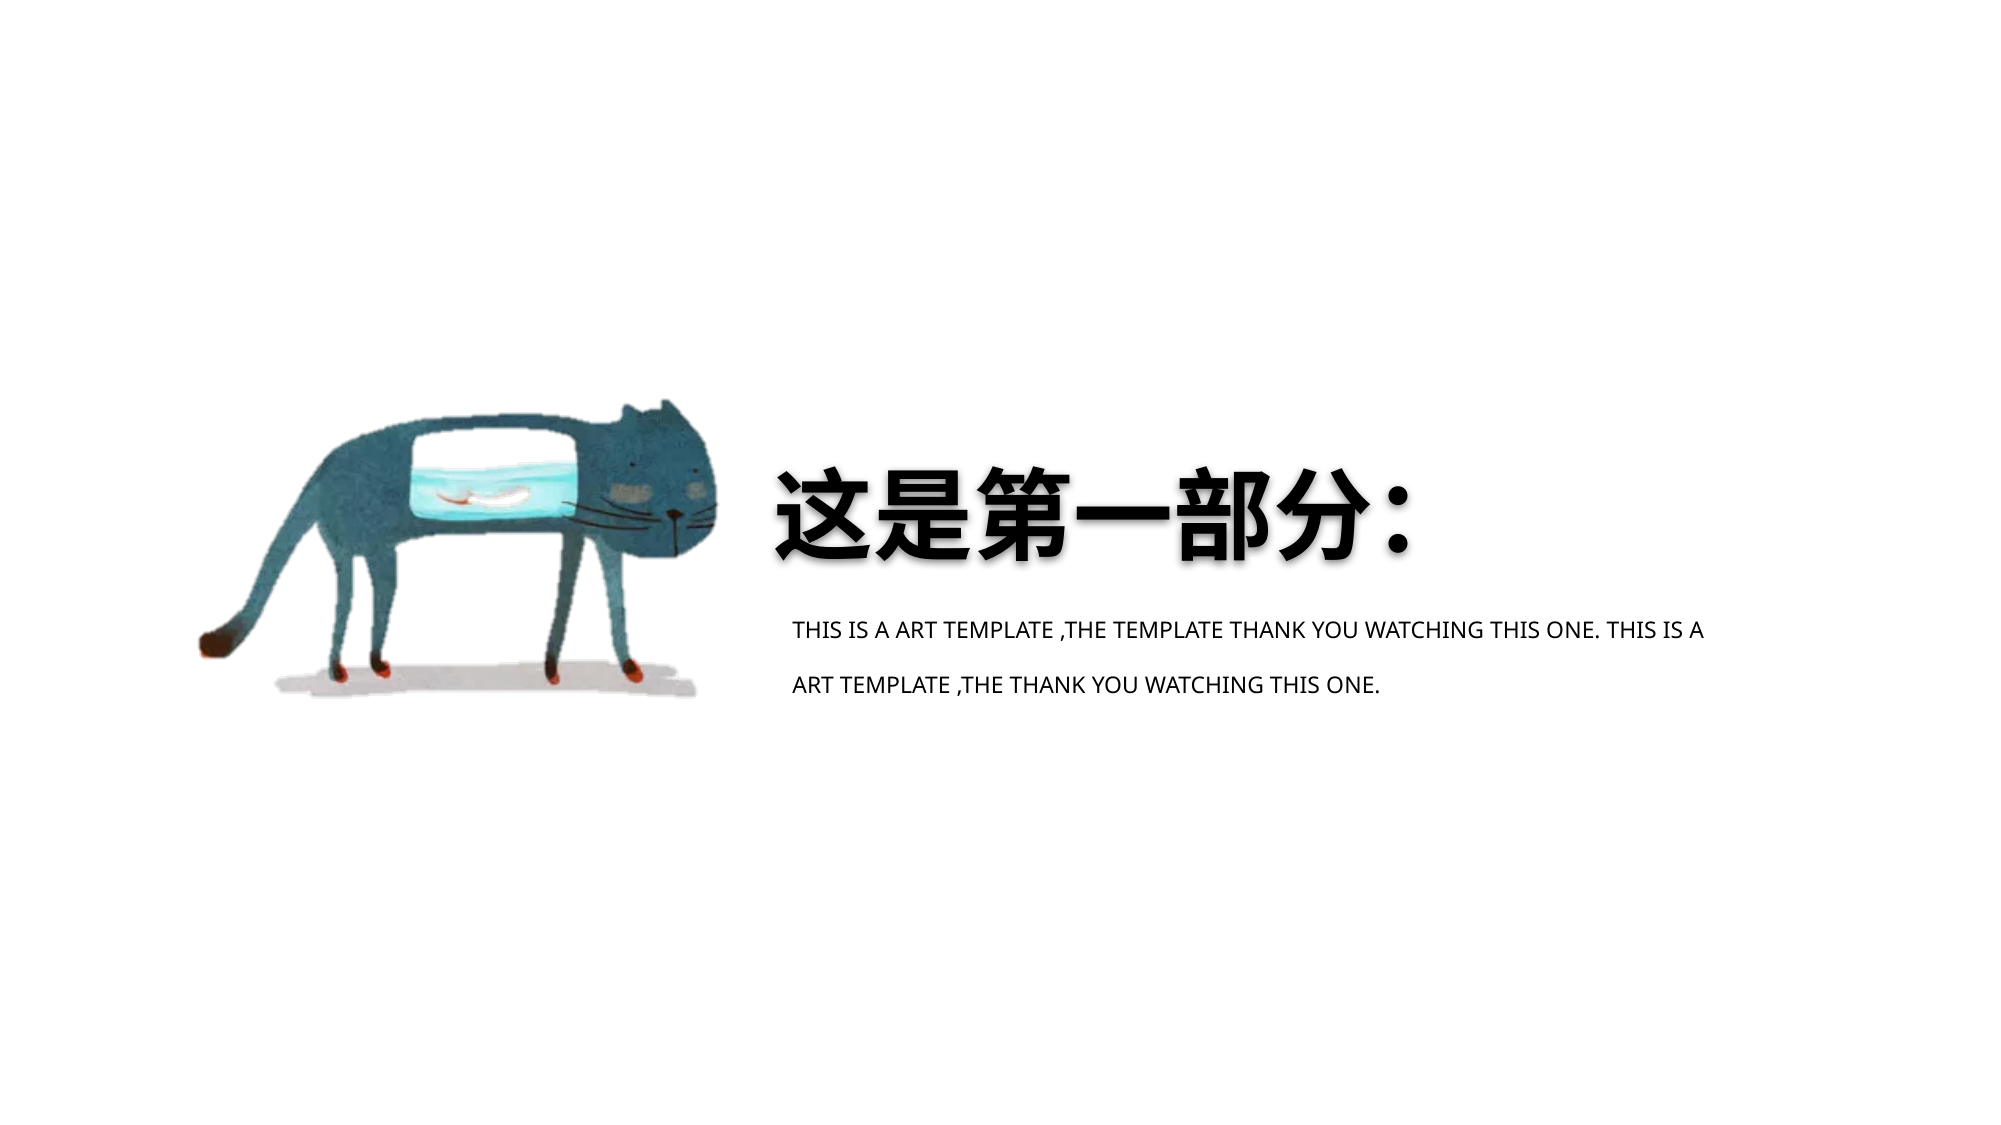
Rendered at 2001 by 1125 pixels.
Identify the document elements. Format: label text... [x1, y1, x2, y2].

text_box 这是第一部分： [812, 444, 1521, 580]
picture [159, 261, 812, 841]
text_box THIS IS A ART TEMPLATE ,THE TEMPLATE THANK YOU WATCHING THIS ONE. THIS IS A ART TEMPLATE ,THE THANK YOU WATCHING THIS ONE. [812, 580, 1730, 706]
